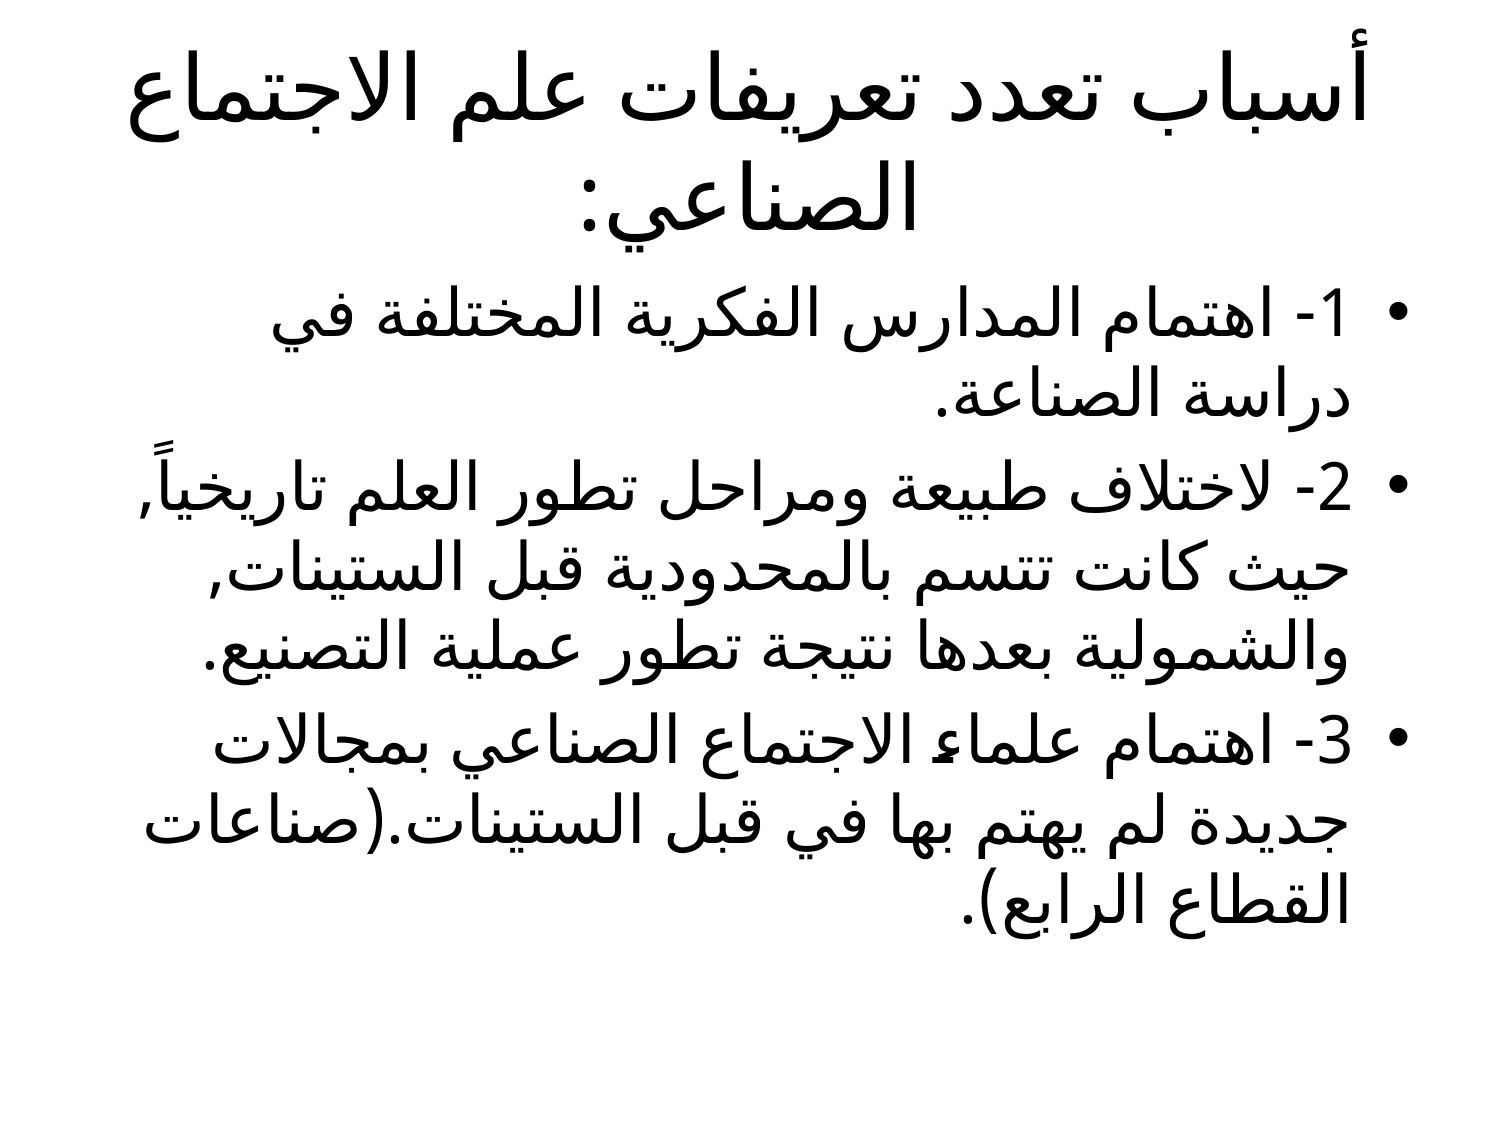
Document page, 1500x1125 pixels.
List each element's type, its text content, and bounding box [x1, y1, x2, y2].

title أسباب تعدد تعريفات علم الاجتماع الصناعي: [75, 45, 1425, 233]
list 1- اهتمام المدارس الفكرية المختلفة في دراسة الصناعة. 2- لاختلاف طبيعة ومراحل تطور العلم تاريخياً, حيث كانت تتسم بالمحدودية قبل الستينات, والشمولية بعدها نتيجة تطور عملية التصنيع. 3- اهتمام علماء الاجتماع الصناعي بمجالات جديدة لم يهتم بها في قبل الستينات.(صناعات القطاع الرابع). [75, 262, 1425, 1005]
